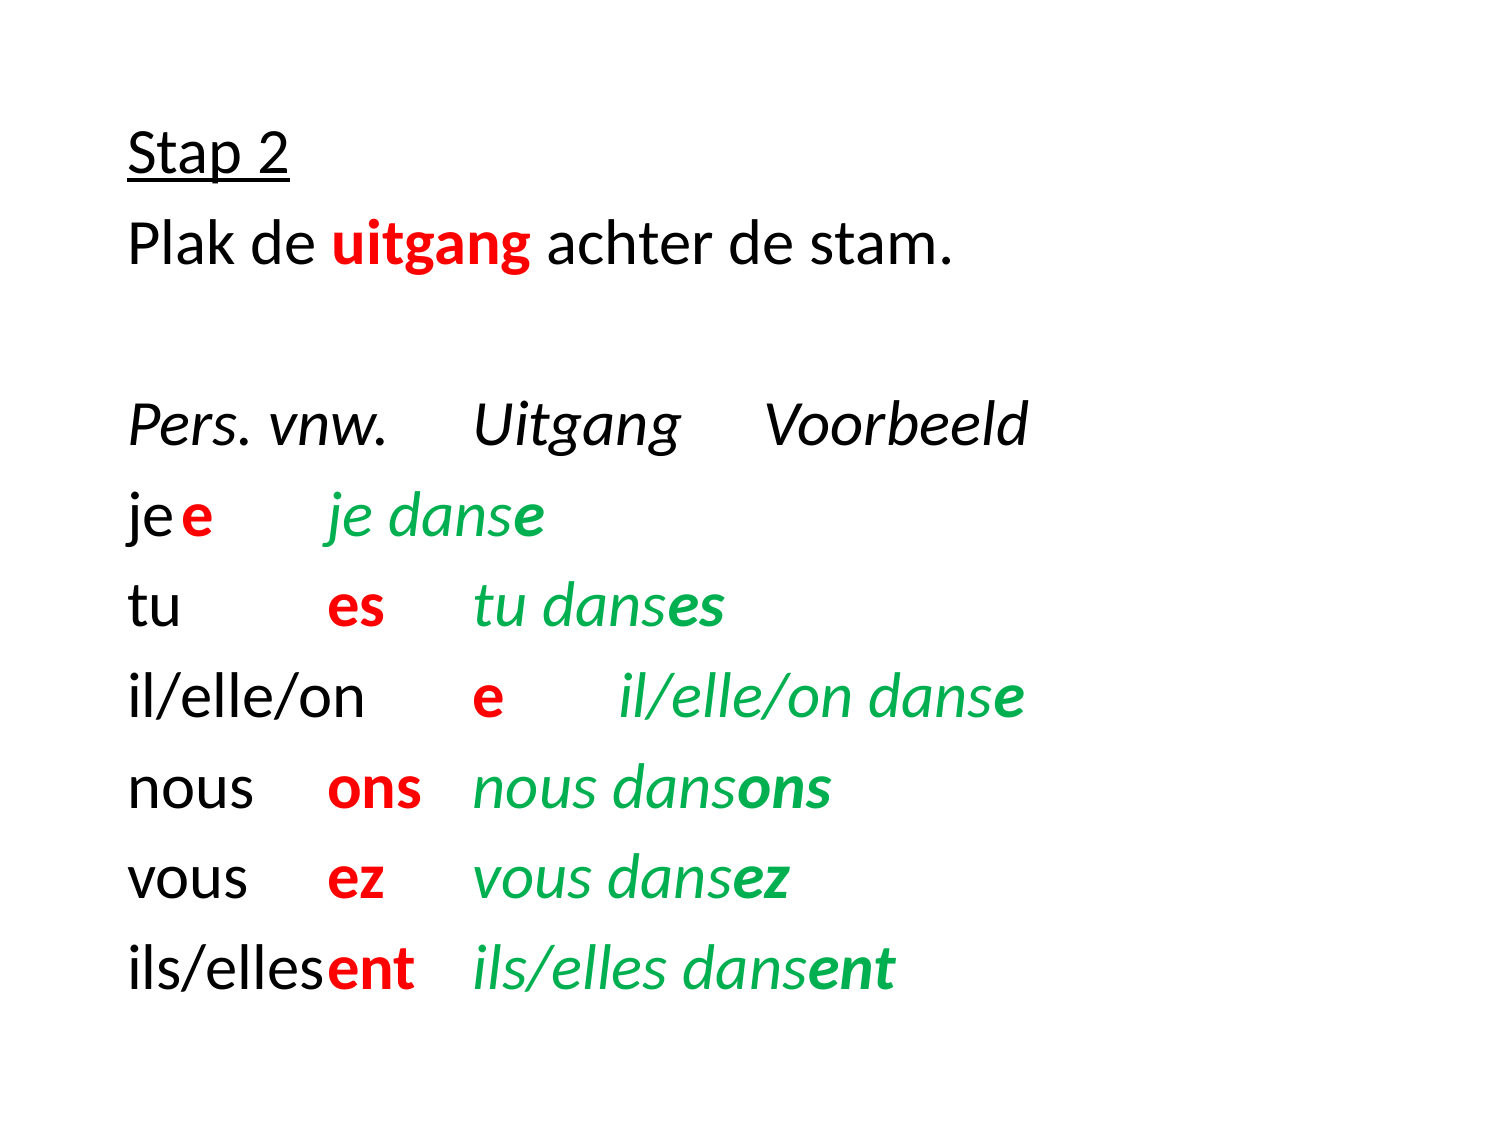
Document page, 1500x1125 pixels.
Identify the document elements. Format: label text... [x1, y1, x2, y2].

text_box Stap 2 Plak de uitgang achter de stam. Pers. vnw. Uitgang Voorbeeld je e je danse tu es tu danses il/elle/on e il/elle/on danse nous ons nous dansons vous ez vous dansez ils/elles ent ils/elles dansent [112, 101, 1388, 1024]
